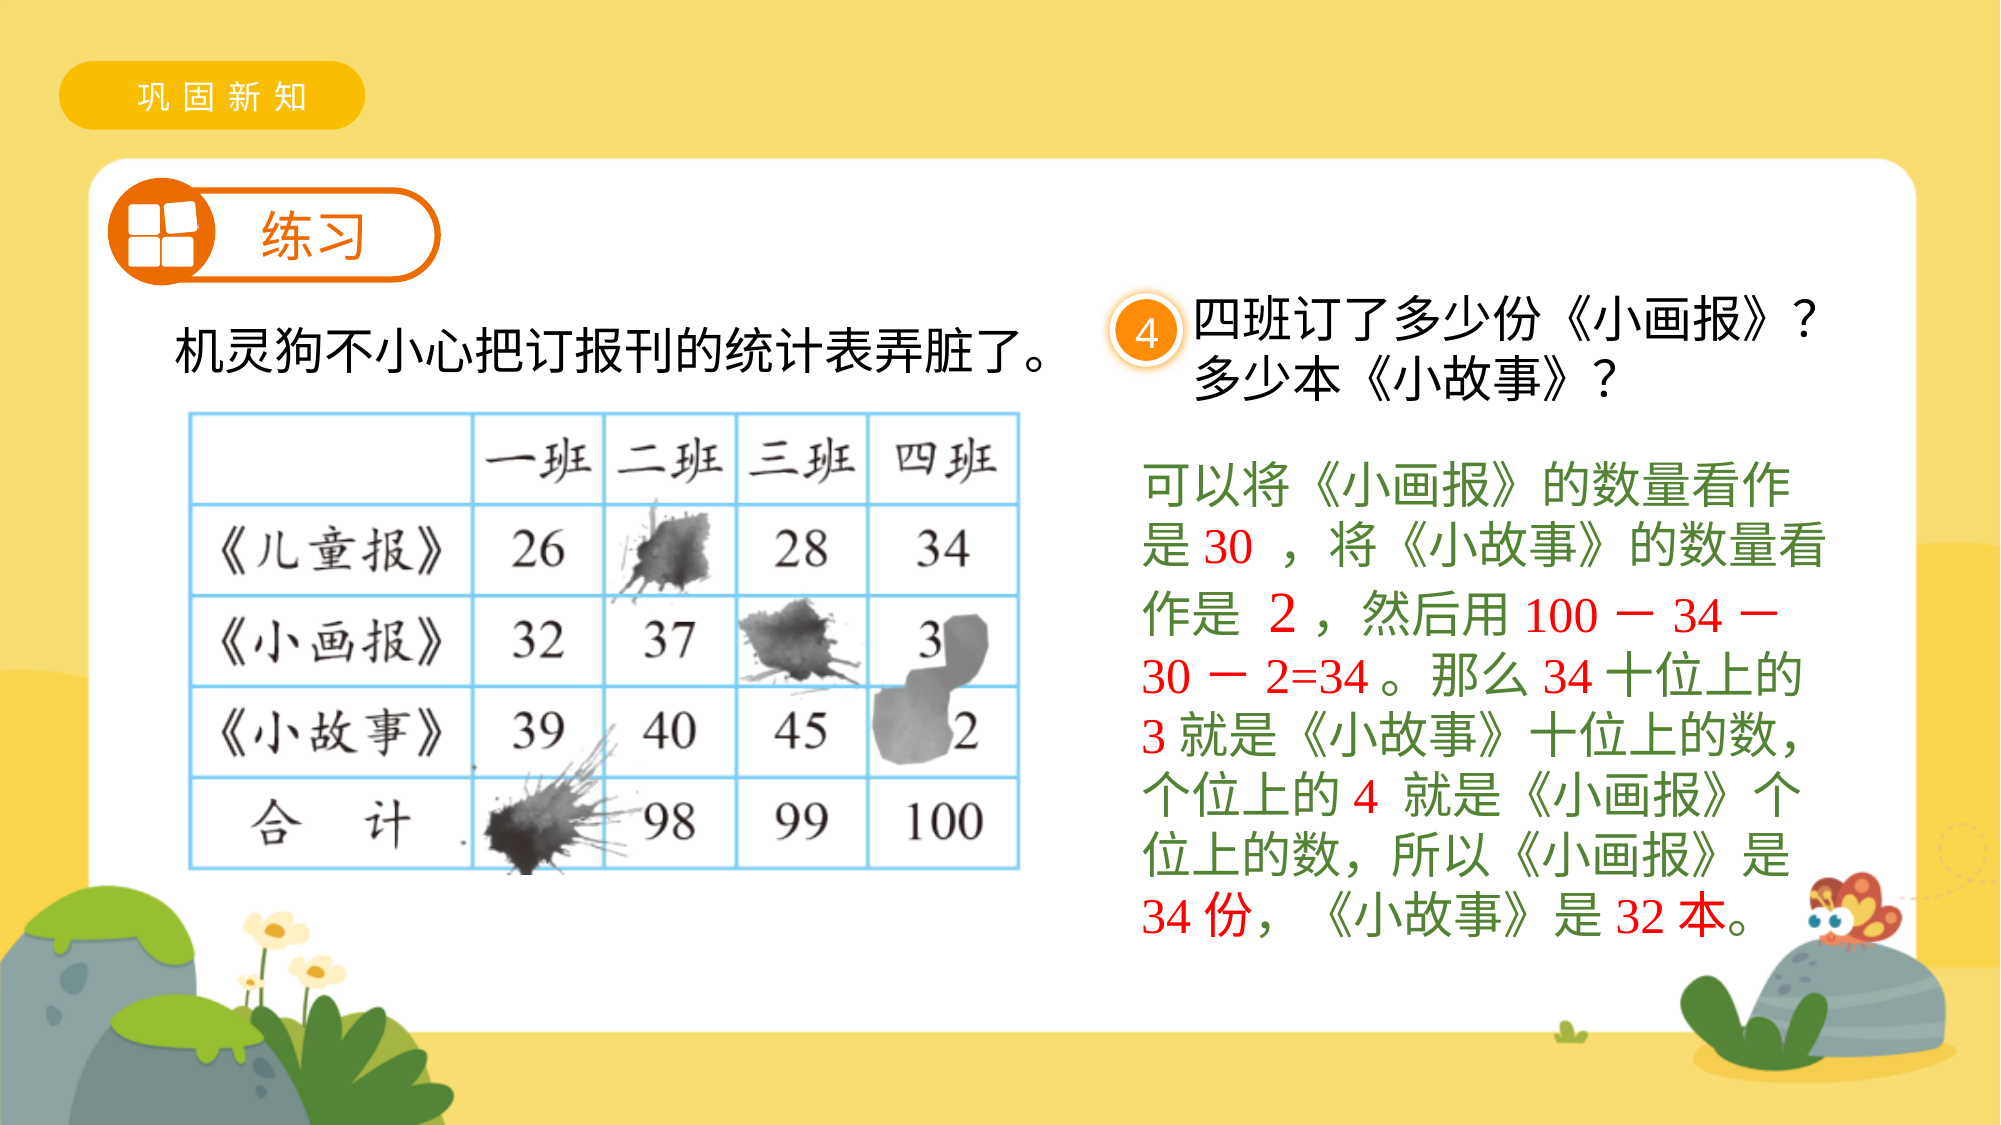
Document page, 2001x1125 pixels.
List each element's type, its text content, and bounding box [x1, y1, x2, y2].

text_box [1130, 295, 1162, 299]
text_box 可以将《小画报》的数量看作是30 ，将《小故事》的数量看作是 2，然后用100－34－30－2=34。那么34十位上的3就是《小故事》十位上的数，个位上的4 就是《小画报》个位上的数，所以《小画报》是34份，《小故事》是32本。 [1126, 446, 1856, 952]
text_box 机灵狗不小心把订报刊的统计表弄脏了。 [159, 311, 1070, 387]
picture [0, 0, 2001, 1125]
text_box [1111, 307, 1120, 353]
text_box 巩固新知 [111, 68, 333, 124]
text_box 4 [1120, 299, 1175, 365]
text_box 四班订了多少份《小画报》？多少本《小故事》？ [1177, 280, 1860, 416]
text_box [107, 177, 438, 286]
